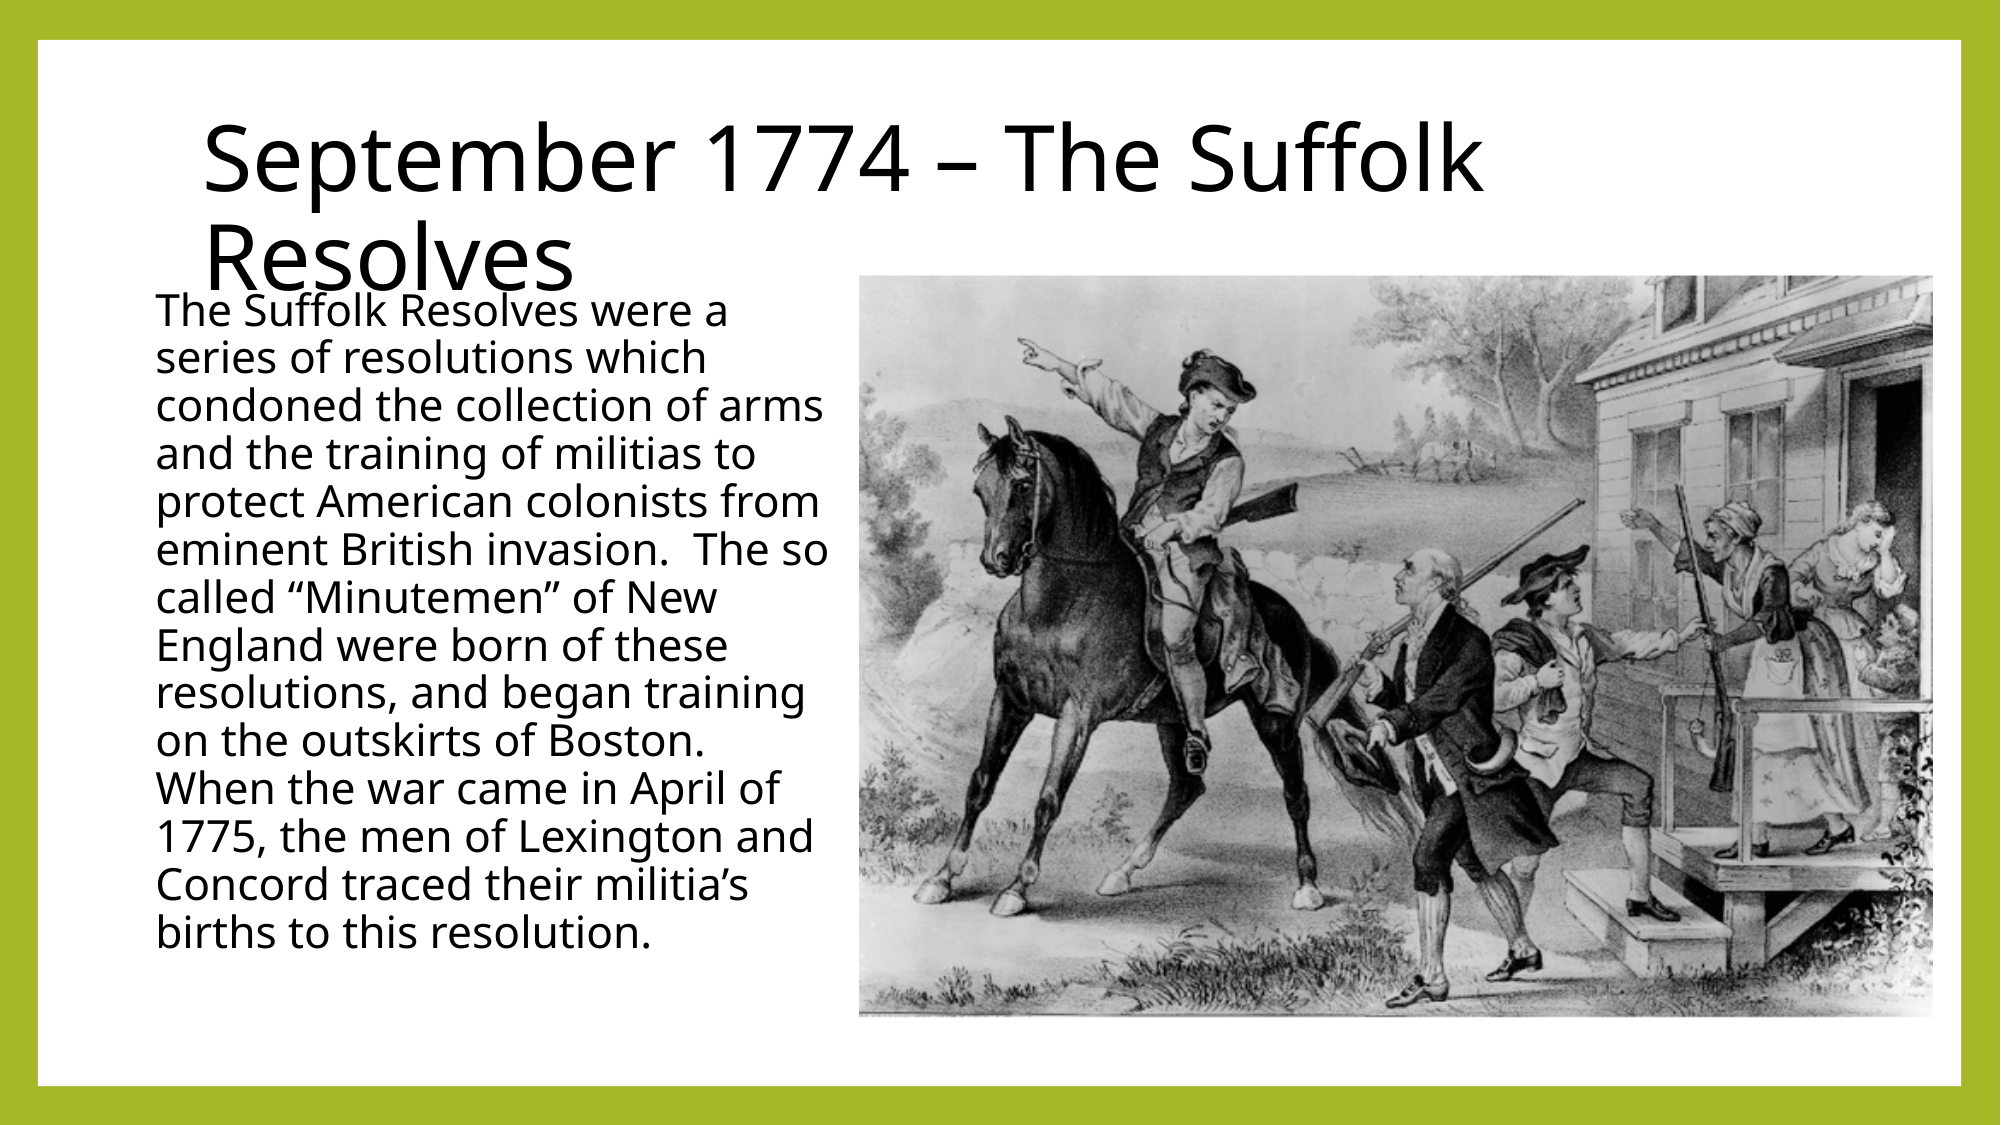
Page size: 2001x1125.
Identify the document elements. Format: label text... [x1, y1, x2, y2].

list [858, 263, 1933, 1032]
list The Suffolk Resolves were a series of resolutions which condoned the collection of arms and the training of militias to protect American colonists from eminent British invasion. The so called “Minutemen” of New England were born of these resolutions, and began training on the outskirts of Boston. When the war came in April of 1775, the men of Lexington and Concord traced their militia’s births to this resolution. [133, 280, 845, 1002]
title September 1774 – The Suffolk Resolves [187, 99, 1808, 323]
